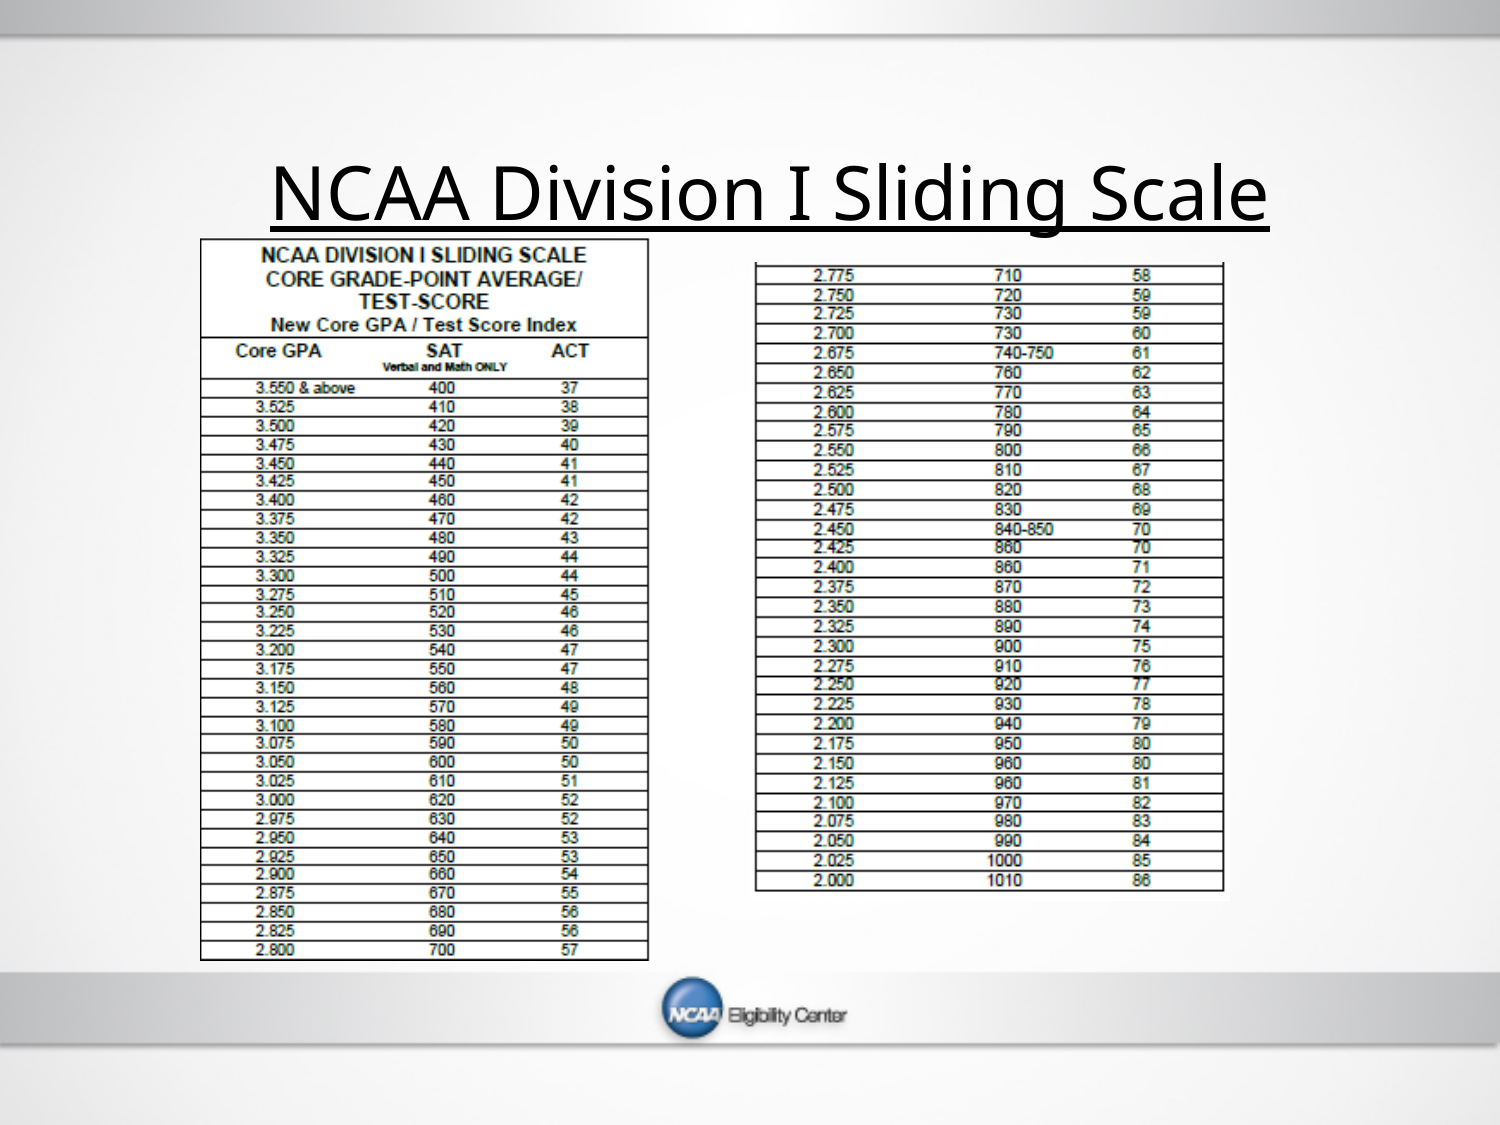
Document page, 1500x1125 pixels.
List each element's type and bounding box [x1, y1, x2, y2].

list [199, 237, 651, 961]
picture [0, 0, 1500, 1125]
